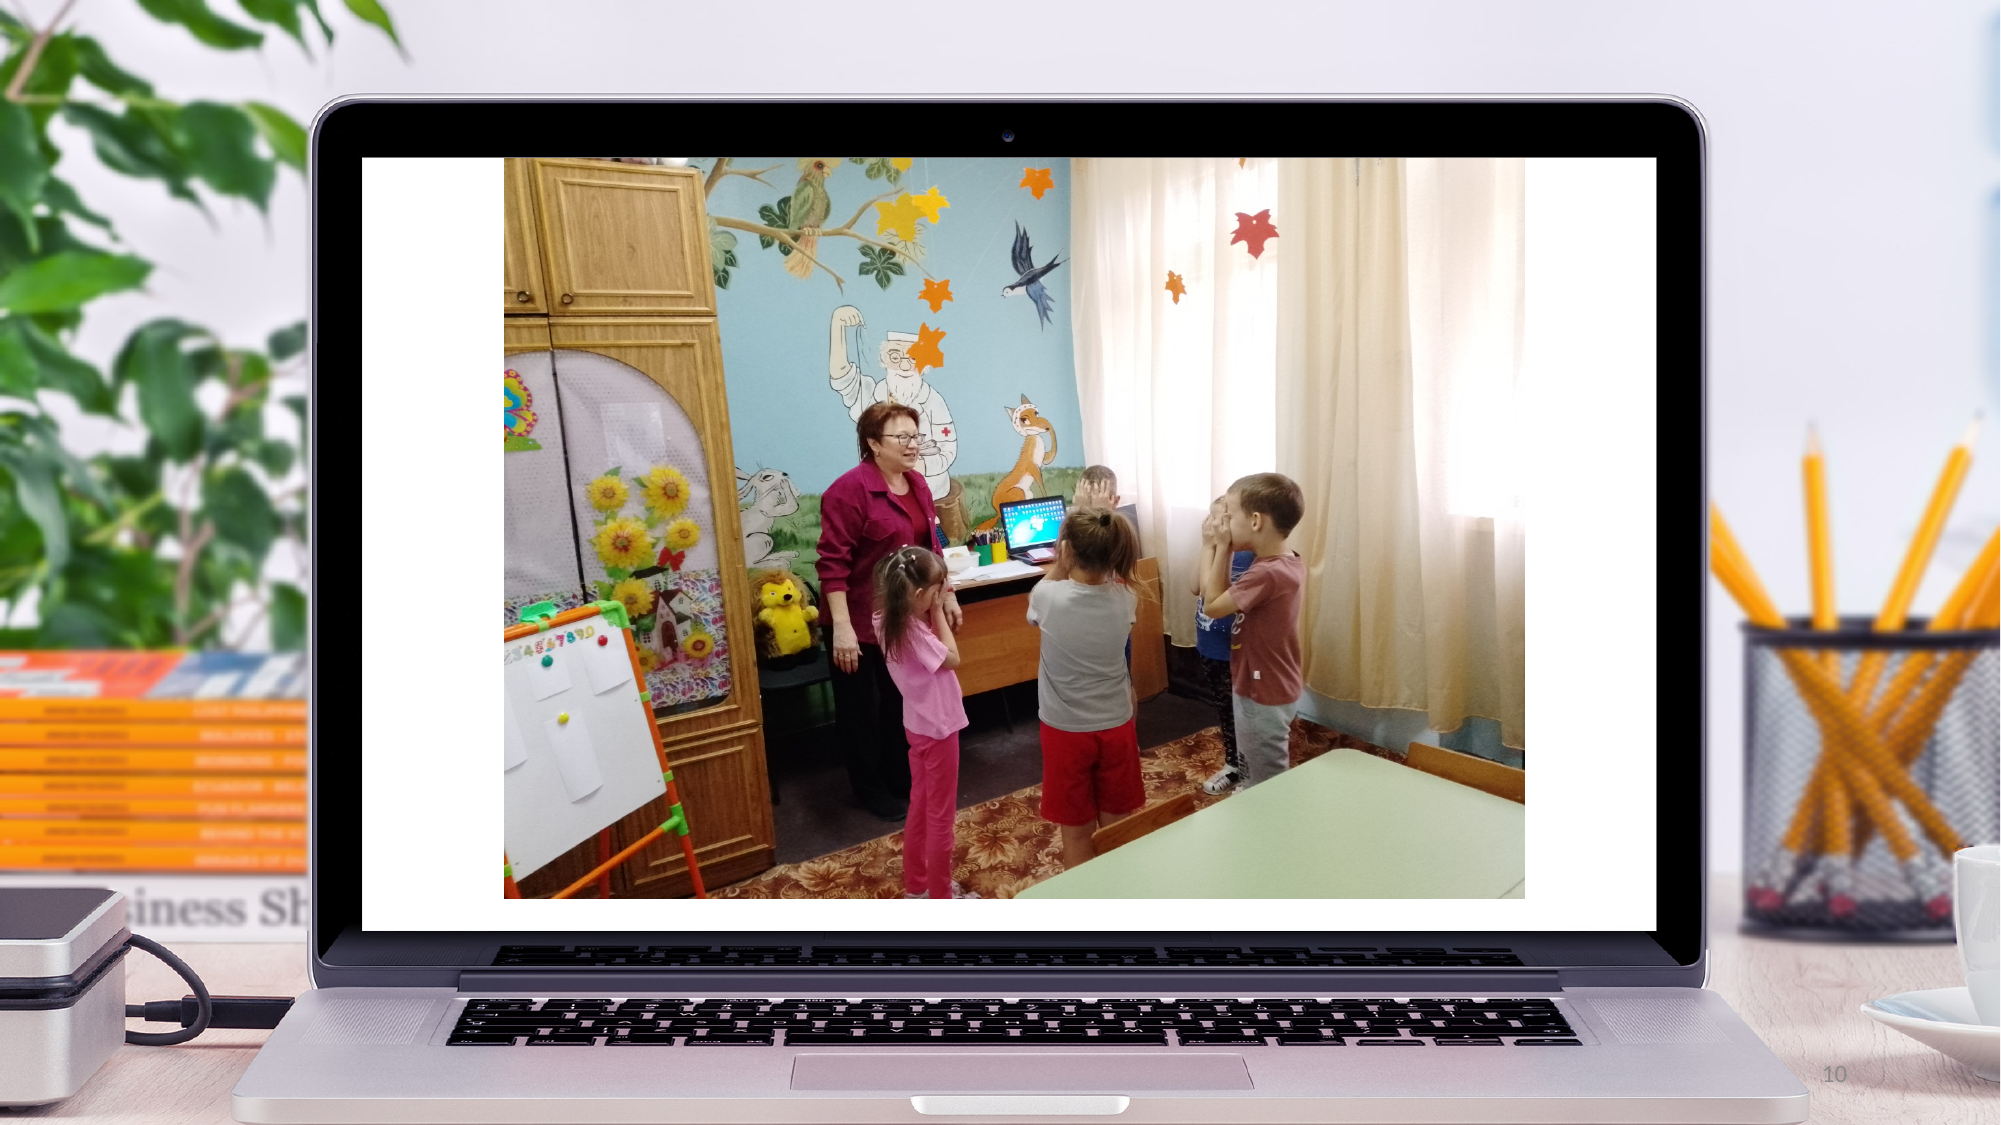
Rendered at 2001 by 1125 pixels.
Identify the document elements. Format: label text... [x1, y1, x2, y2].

slide_number 10 [1412, 1042, 1863, 1103]
picture [0, 0, 2001, 1125]
